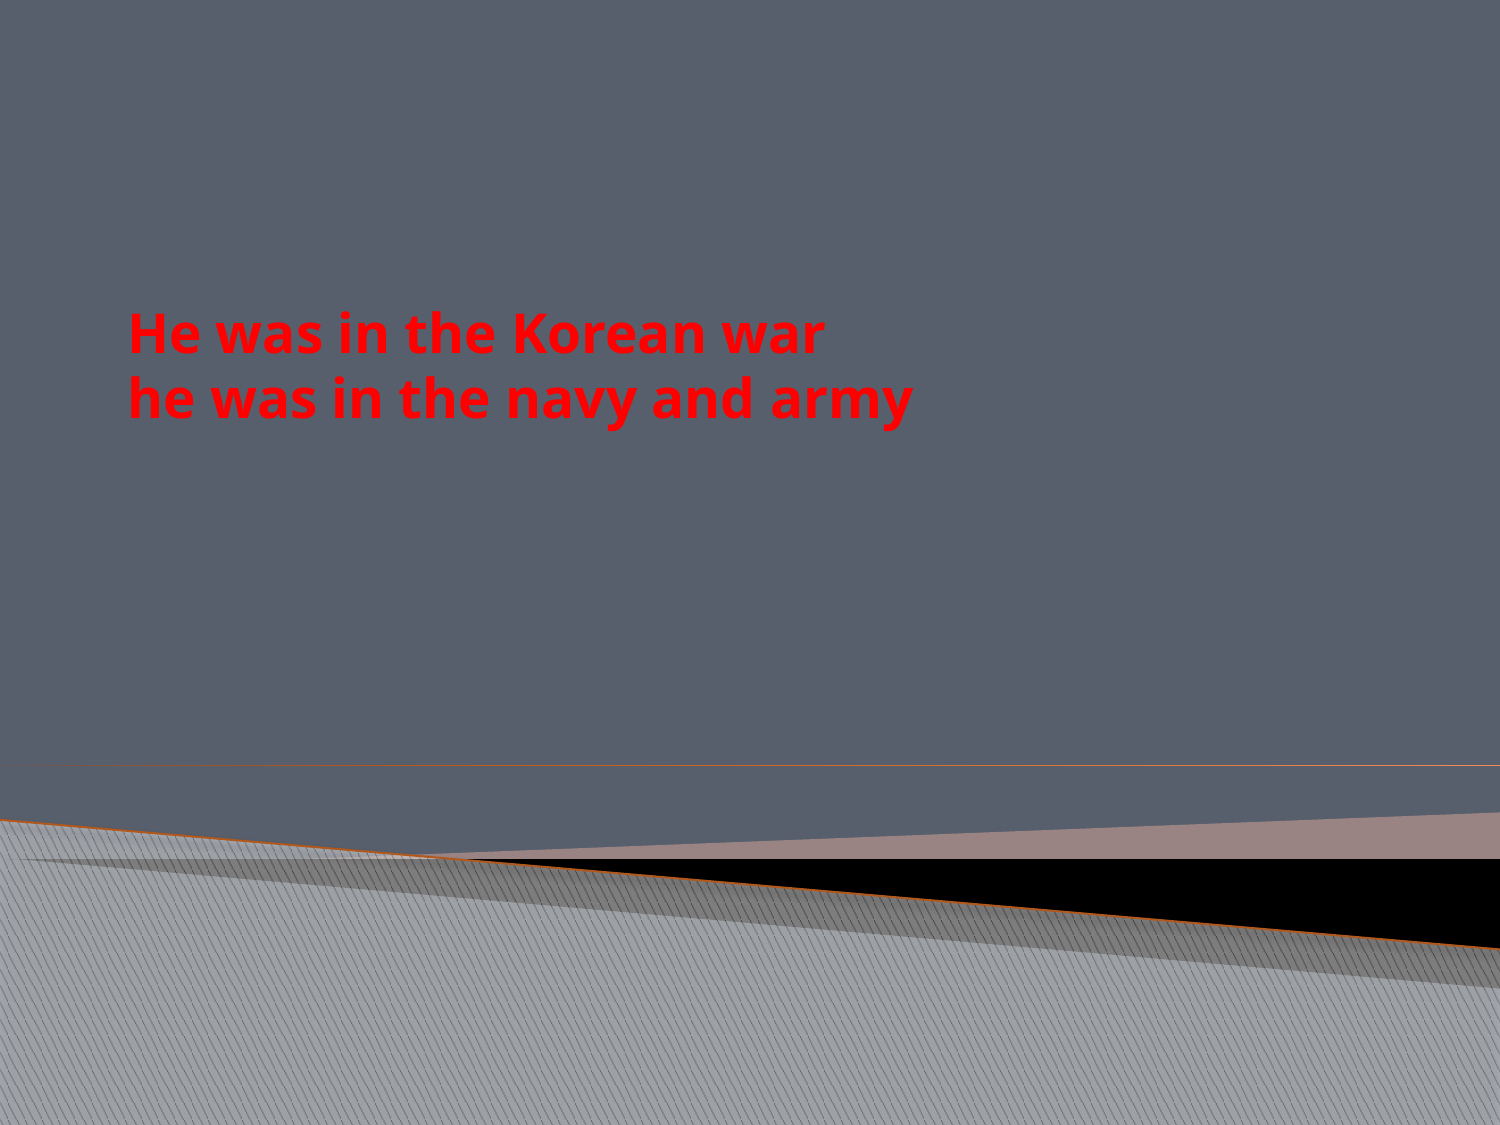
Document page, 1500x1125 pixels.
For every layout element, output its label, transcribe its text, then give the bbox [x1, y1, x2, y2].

title He was in the Korean war he was in the navy and army [112, 287, 1388, 438]
picture [5, 859, 1500, 989]
